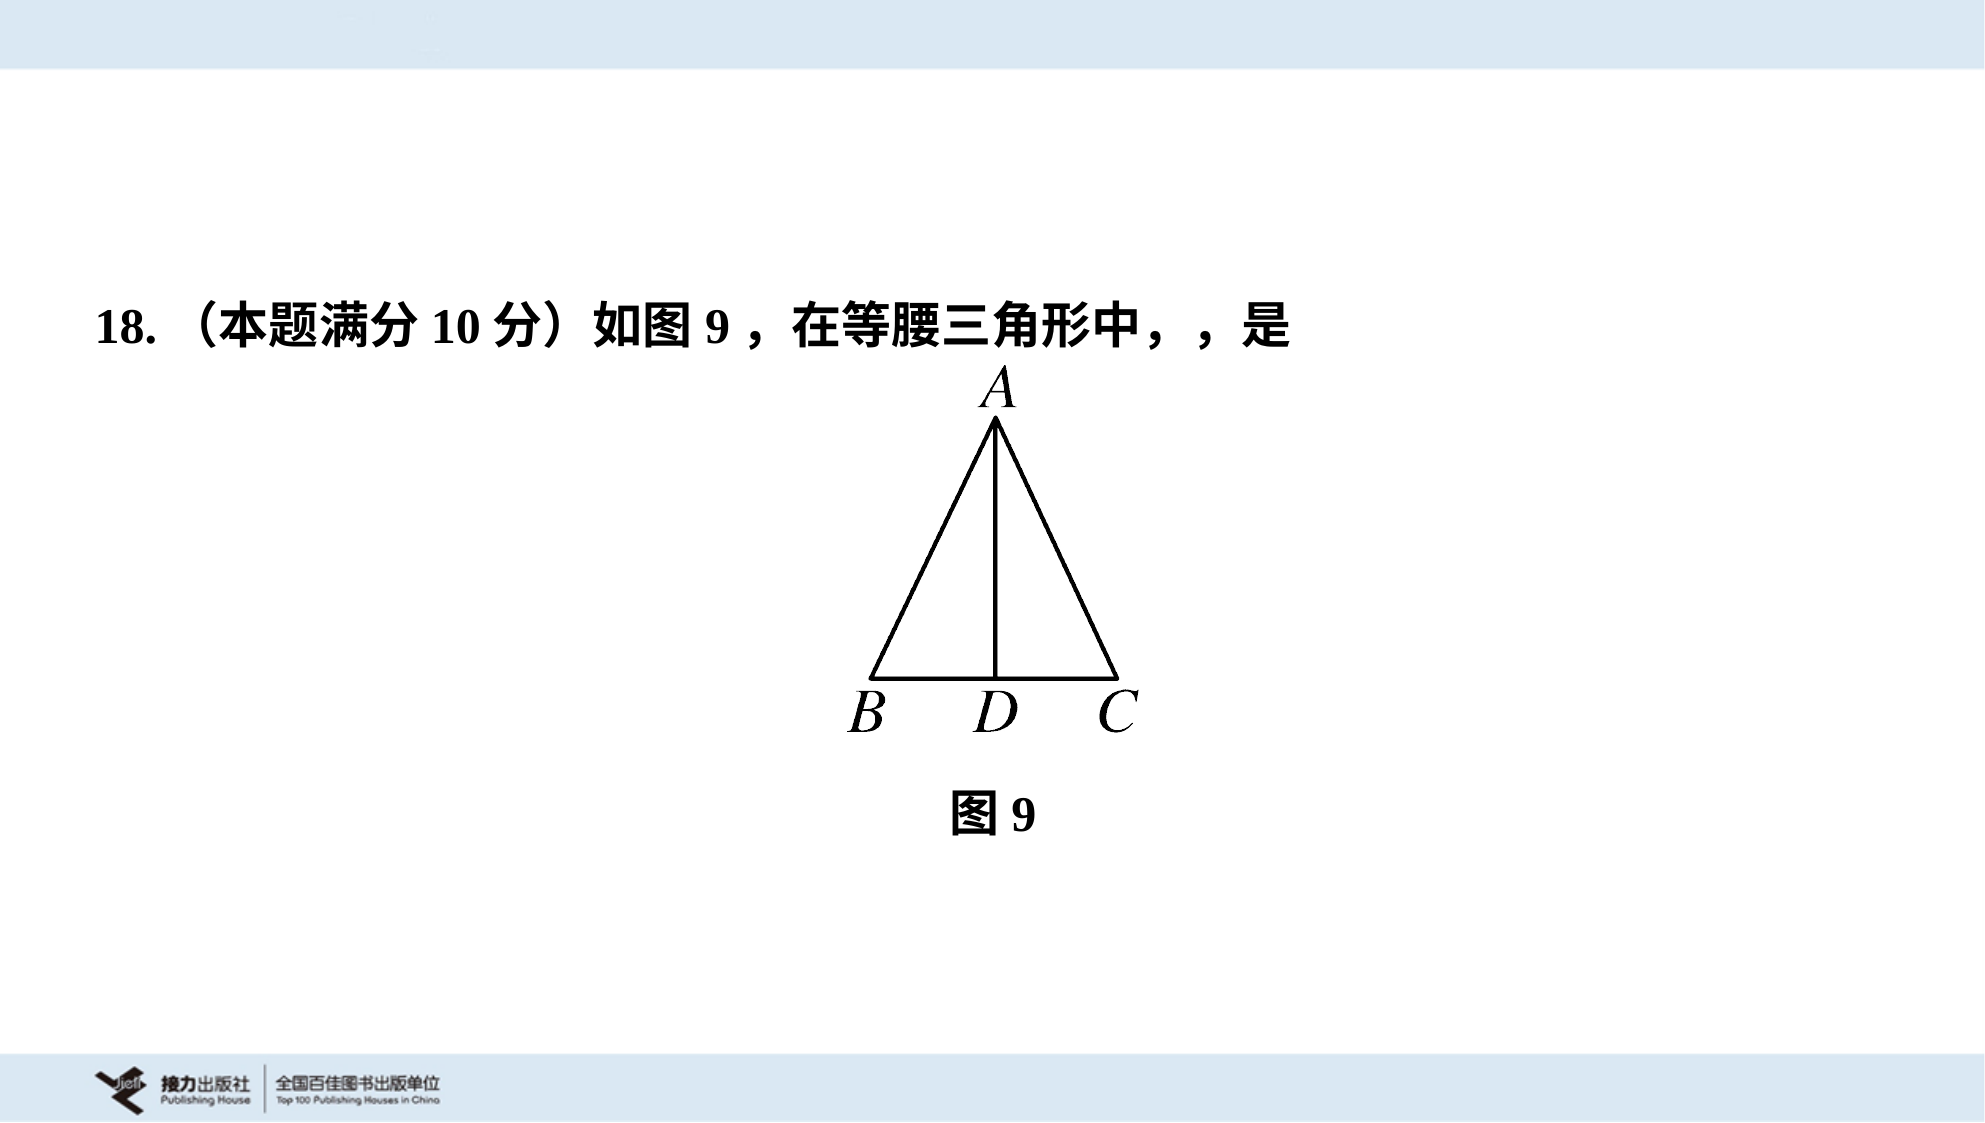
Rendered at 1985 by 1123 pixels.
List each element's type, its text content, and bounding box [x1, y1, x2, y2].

picture [0, 0, 1985, 1122]
text_box 图9 [949, 753, 1037, 901]
